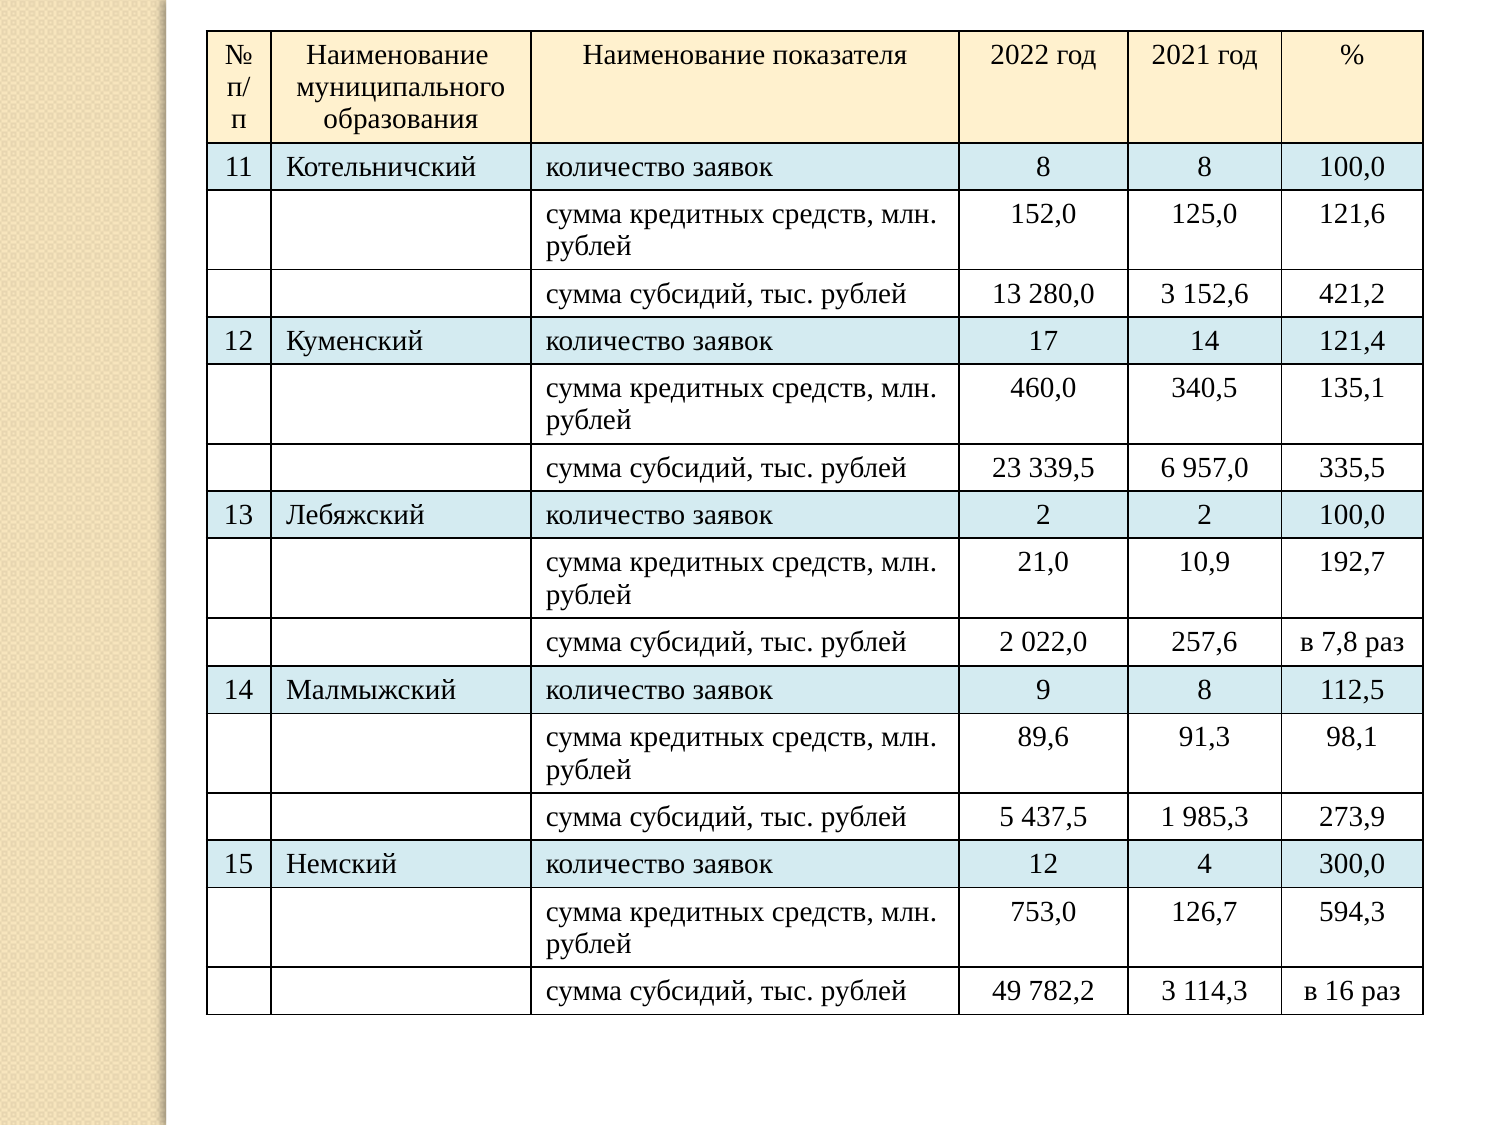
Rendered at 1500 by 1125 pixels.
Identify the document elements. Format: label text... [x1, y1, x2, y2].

table_cell [208, 191, 270, 269]
table_cell 13 [208, 492, 270, 537]
table_cell Лебяжский [272, 492, 530, 537]
table_cell 460,0 [960, 365, 1127, 443]
table_cell 126,7 [1129, 888, 1281, 966]
table_cell 335,5 [1282, 445, 1422, 490]
table_cell 8 [1129, 667, 1281, 713]
table_cell 91,3 [1129, 714, 1281, 792]
table_cell 89,6 [960, 714, 1127, 792]
table_cell 12 [208, 318, 270, 363]
table_cell Малмыжский [272, 667, 530, 713]
table_cell сумма кредитных средств, млн. рублей [532, 365, 958, 443]
table_cell [208, 539, 270, 617]
table_cell Котельничский [272, 144, 530, 189]
table_cell Немский [272, 841, 530, 887]
table_cell [272, 794, 530, 839]
table_cell 21,0 [960, 539, 1127, 617]
table_cell 14 [1129, 318, 1281, 363]
table_cell [208, 968, 270, 1014]
table_cell 125,0 [1129, 191, 1281, 269]
table_cell сумма субсидий, тыс. рублей [532, 968, 958, 1014]
table_cell количество заявок [532, 667, 958, 713]
table_cell 273,9 [1282, 794, 1422, 839]
table_cell 11 [208, 144, 270, 189]
table_cell [208, 888, 270, 966]
table_cell 2 [960, 492, 1127, 537]
table_cell 9 [960, 667, 1127, 713]
table_cell [208, 365, 270, 443]
table_cell 135,1 [1282, 365, 1422, 443]
table_cell 1 985,3 [1129, 794, 1281, 839]
table_cell [208, 794, 270, 839]
table_cell [272, 365, 530, 443]
table_cell сумма субсидий, тыс. рублей [532, 445, 958, 490]
table_header Наименование показателя [532, 32, 958, 142]
table_cell 13 280,0 [960, 270, 1127, 316]
table_cell 753,0 [960, 888, 1127, 966]
table_cell 2 022,0 [960, 619, 1127, 665]
table_cell 2 [1129, 492, 1281, 537]
table_cell количество заявок [532, 492, 958, 537]
table_cell количество заявок [532, 841, 958, 887]
table_cell [272, 539, 530, 617]
table_cell 421,2 [1282, 270, 1422, 316]
table_cell Куменский [272, 318, 530, 363]
table_cell [208, 270, 270, 316]
table_cell 3 152,6 [1129, 270, 1281, 316]
table_cell сумма кредитных средств, млн. рублей [532, 539, 958, 617]
table_cell 257,6 [1129, 619, 1281, 665]
table_cell 192,7 [1282, 539, 1422, 617]
table_cell в 7,8 раз [1282, 619, 1422, 665]
table_cell количество заявок [532, 318, 958, 363]
table_cell [272, 445, 530, 490]
table_cell 100,0 [1282, 492, 1422, 537]
table_cell 17 [960, 318, 1127, 363]
table_cell 10,9 [1129, 539, 1281, 617]
table_cell 98,1 [1282, 714, 1422, 792]
table_cell сумма кредитных средств, млн. рублей [532, 714, 958, 792]
table_cell [272, 714, 530, 792]
table_cell 340,5 [1129, 365, 1281, 443]
table_cell [208, 714, 270, 792]
table_cell 8 [1129, 144, 1281, 189]
table_cell [272, 270, 530, 316]
table_cell 3 114,3 [1129, 968, 1281, 1014]
table_cell 121,4 [1282, 318, 1422, 363]
table_cell 594,3 [1282, 888, 1422, 966]
table_cell сумма субсидий, тыс. рублей [532, 794, 958, 839]
table_cell 23 339,5 [960, 445, 1127, 490]
table_cell [272, 619, 530, 665]
table_cell в 16 раз [1282, 968, 1422, 1014]
table_header 2021 год [1129, 32, 1281, 142]
table_cell 15 [208, 841, 270, 887]
table_cell количество заявок [532, 144, 958, 189]
table_cell [208, 619, 270, 665]
table_cell [272, 191, 530, 269]
table_cell сумма кредитных средств, млн. рублей [532, 888, 958, 966]
table_cell сумма кредитных средств, млн. рублей [532, 191, 958, 269]
table_cell сумма субсидий, тыс. рублей [532, 270, 958, 316]
table_header Наименование муниципального образования [272, 32, 530, 142]
table_cell 6 957,0 [1129, 445, 1281, 490]
table_cell [272, 888, 530, 966]
table_cell 14 [208, 667, 270, 713]
table_cell 8 [960, 144, 1127, 189]
table_cell 4 [1129, 841, 1281, 887]
table_cell 121,6 [1282, 191, 1422, 269]
table_cell 100,0 [1282, 144, 1422, 189]
table_header 2022 год [960, 32, 1127, 142]
table_cell [208, 445, 270, 490]
table_cell 112,5 [1282, 667, 1422, 713]
table_cell 300,0 [1282, 841, 1422, 887]
table_header % [1282, 32, 1422, 142]
table_cell 12 [960, 841, 1127, 887]
table_cell 49 782,2 [960, 968, 1127, 1014]
table_cell 152,0 [960, 191, 1127, 269]
table_header № п/п [208, 32, 270, 142]
table_cell сумма субсидий, тыс. рублей [532, 619, 958, 665]
table_cell [272, 968, 530, 1014]
table_cell 5 437,5 [960, 794, 1127, 839]
